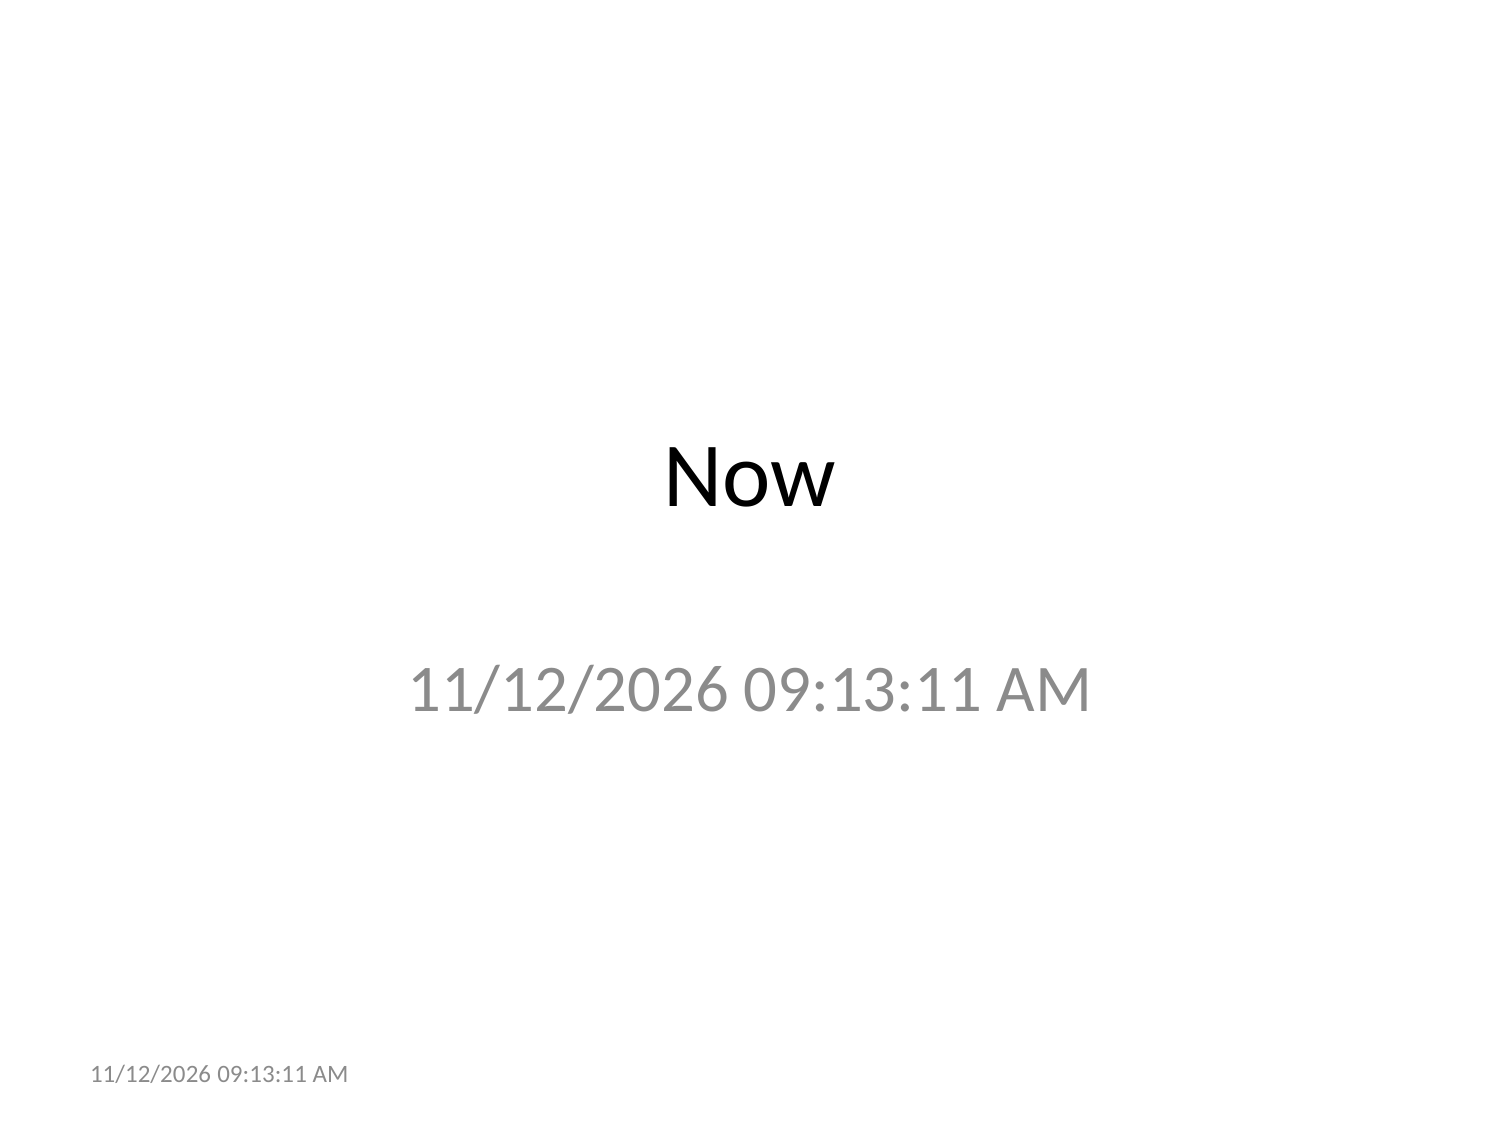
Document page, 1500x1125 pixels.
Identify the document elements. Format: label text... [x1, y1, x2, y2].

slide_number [75, 1042, 425, 1103]
title Now [112, 349, 1388, 591]
subtitle 2011-12-19 10:20:04 AM [225, 637, 1275, 925]
